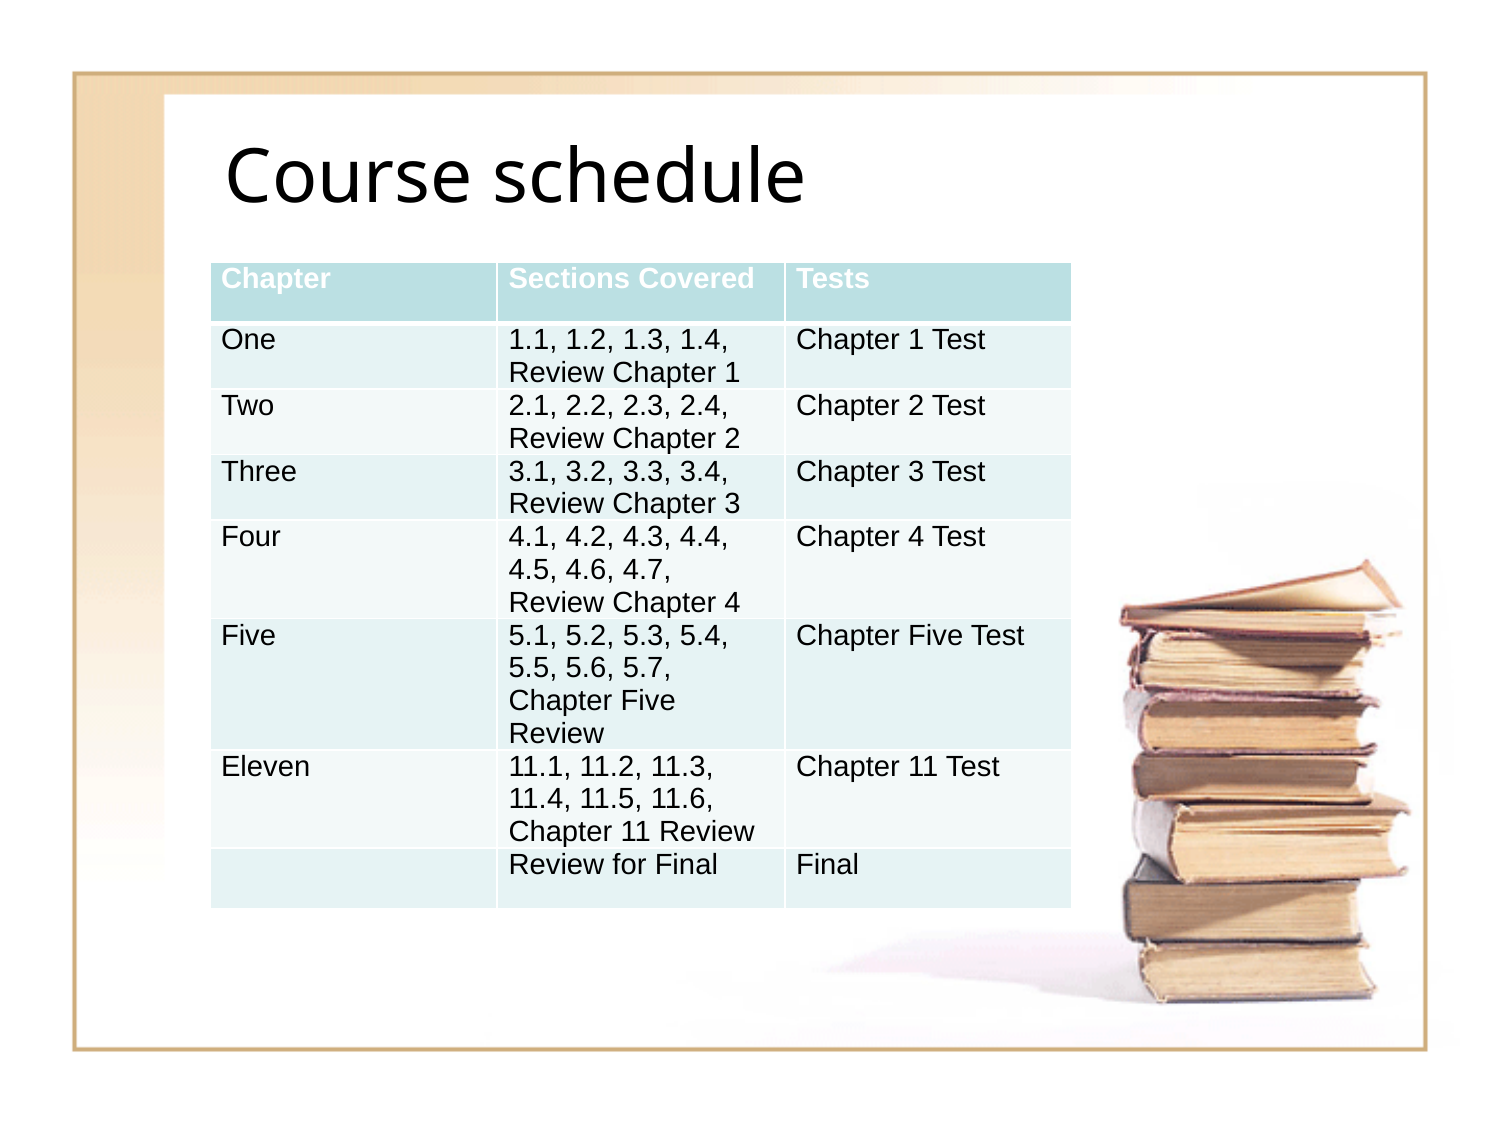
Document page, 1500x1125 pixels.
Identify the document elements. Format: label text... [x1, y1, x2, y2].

table_cell [211, 849, 496, 908]
table_cell Final [786, 849, 1071, 908]
table_cell Chapter 11 Test [786, 751, 1071, 847]
table_cell Review for Final [498, 849, 784, 908]
title Course schedule [209, 112, 1373, 233]
table_cell Eleven [211, 751, 496, 847]
table_cell 11.1, 11.2, 11.3, 11.4, 11.5, 11.6, Chapter 11 Review [498, 751, 784, 847]
table_cell Chapter Five Test [786, 619, 1071, 749]
table_cell 2.1, 2.2, 2.3, 2.4, Review Chapter 2 [498, 390, 784, 454]
table_cell 5.1, 5.2, 5.3, 5.4, 5.5, 5.6, 5.7, Chapter Five Review [498, 619, 784, 749]
table_cell Chapter 3 Test [786, 455, 1071, 519]
table_cell Four [211, 521, 496, 618]
table_cell One [211, 326, 496, 388]
table_cell Chapter 4 Test [786, 521, 1071, 618]
table_cell 4.1, 4.2, 4.3, 4.4, 4.5, 4.6, 4.7, Review Chapter 4 [498, 521, 784, 618]
table_cell Three [211, 455, 496, 519]
table_header Chapter [211, 263, 496, 321]
table_cell 3.1, 3.2, 3.3, 3.4, Review Chapter 3 [498, 455, 784, 519]
table_cell Chapter 1 Test [786, 326, 1071, 388]
table_cell 1.1, 1.2, 1.3, 1.4, Review Chapter 1 [498, 326, 784, 388]
table_header Tests [786, 263, 1071, 321]
table_cell Two [211, 390, 496, 454]
table_header Sections Covered [498, 263, 784, 321]
table_cell Five [211, 619, 496, 749]
table_cell Chapter 2 Test [786, 390, 1071, 454]
picture [0, 0, 1500, 1125]
